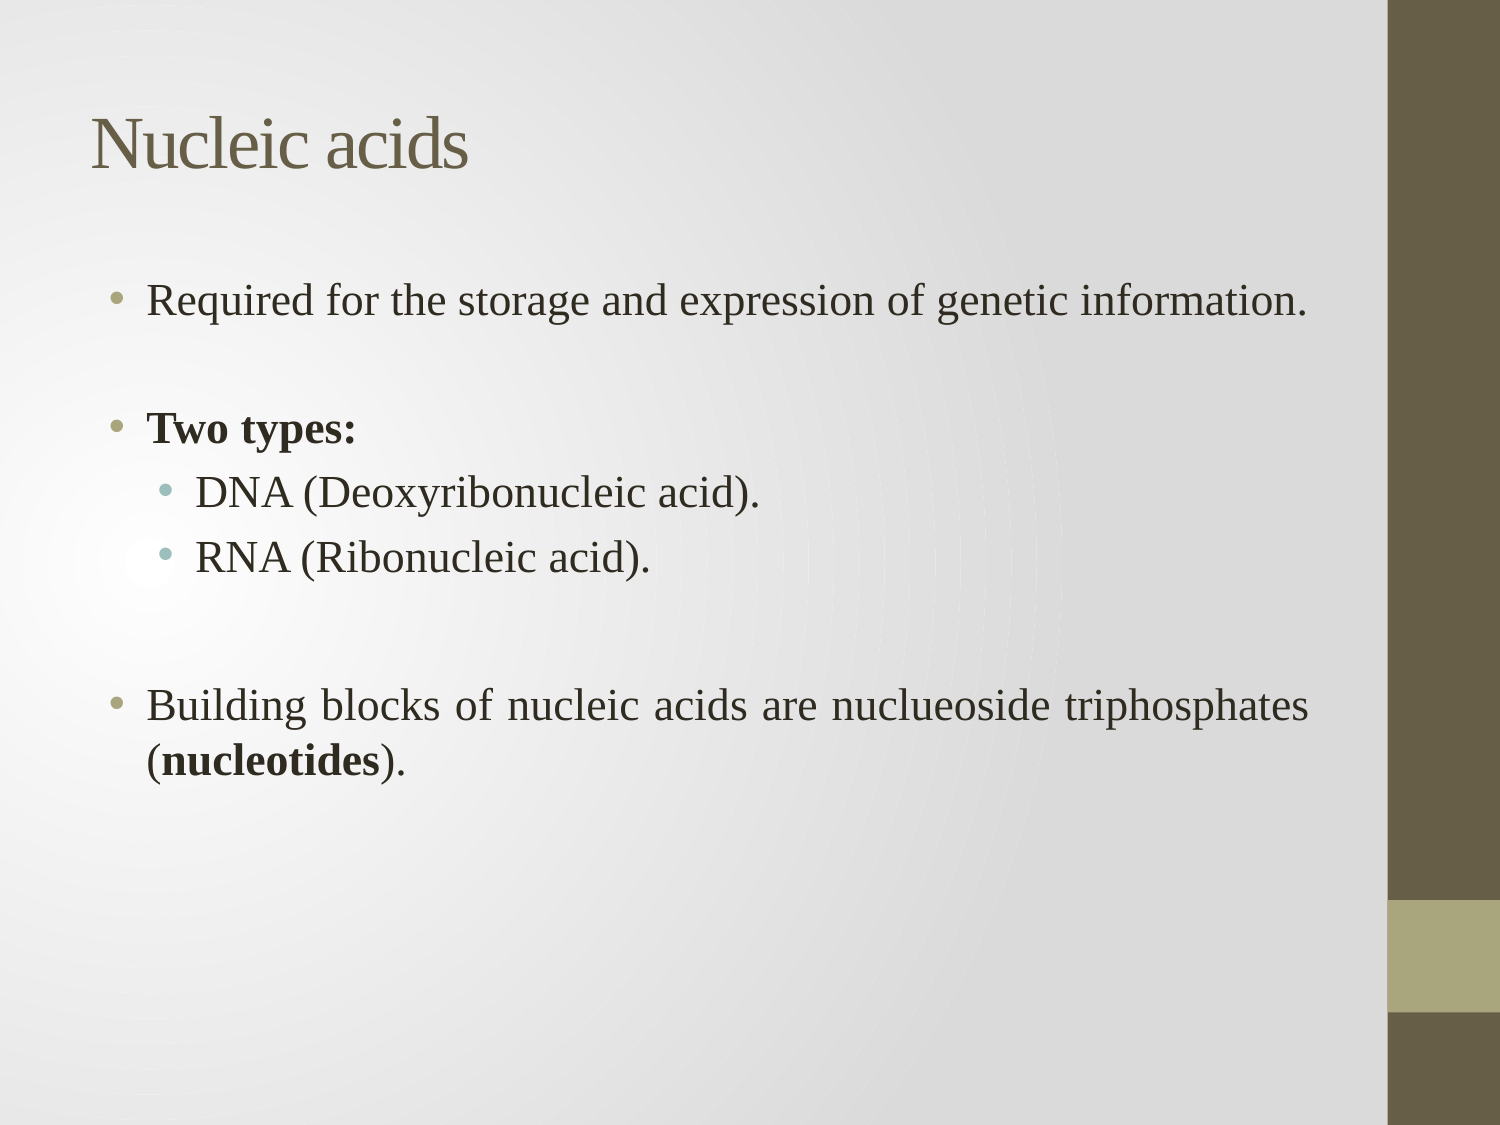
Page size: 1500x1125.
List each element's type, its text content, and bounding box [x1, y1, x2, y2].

list Required for the storage and expression of genetic information. Two types: DNA (Deoxyribonucleic acid). RNA (Ribonucleic acid). Building blocks of nucleic acids are nuclueoside triphosphates (nucleotides). [75, 262, 1325, 1050]
title Nucleic acids [75, 45, 1325, 233]
